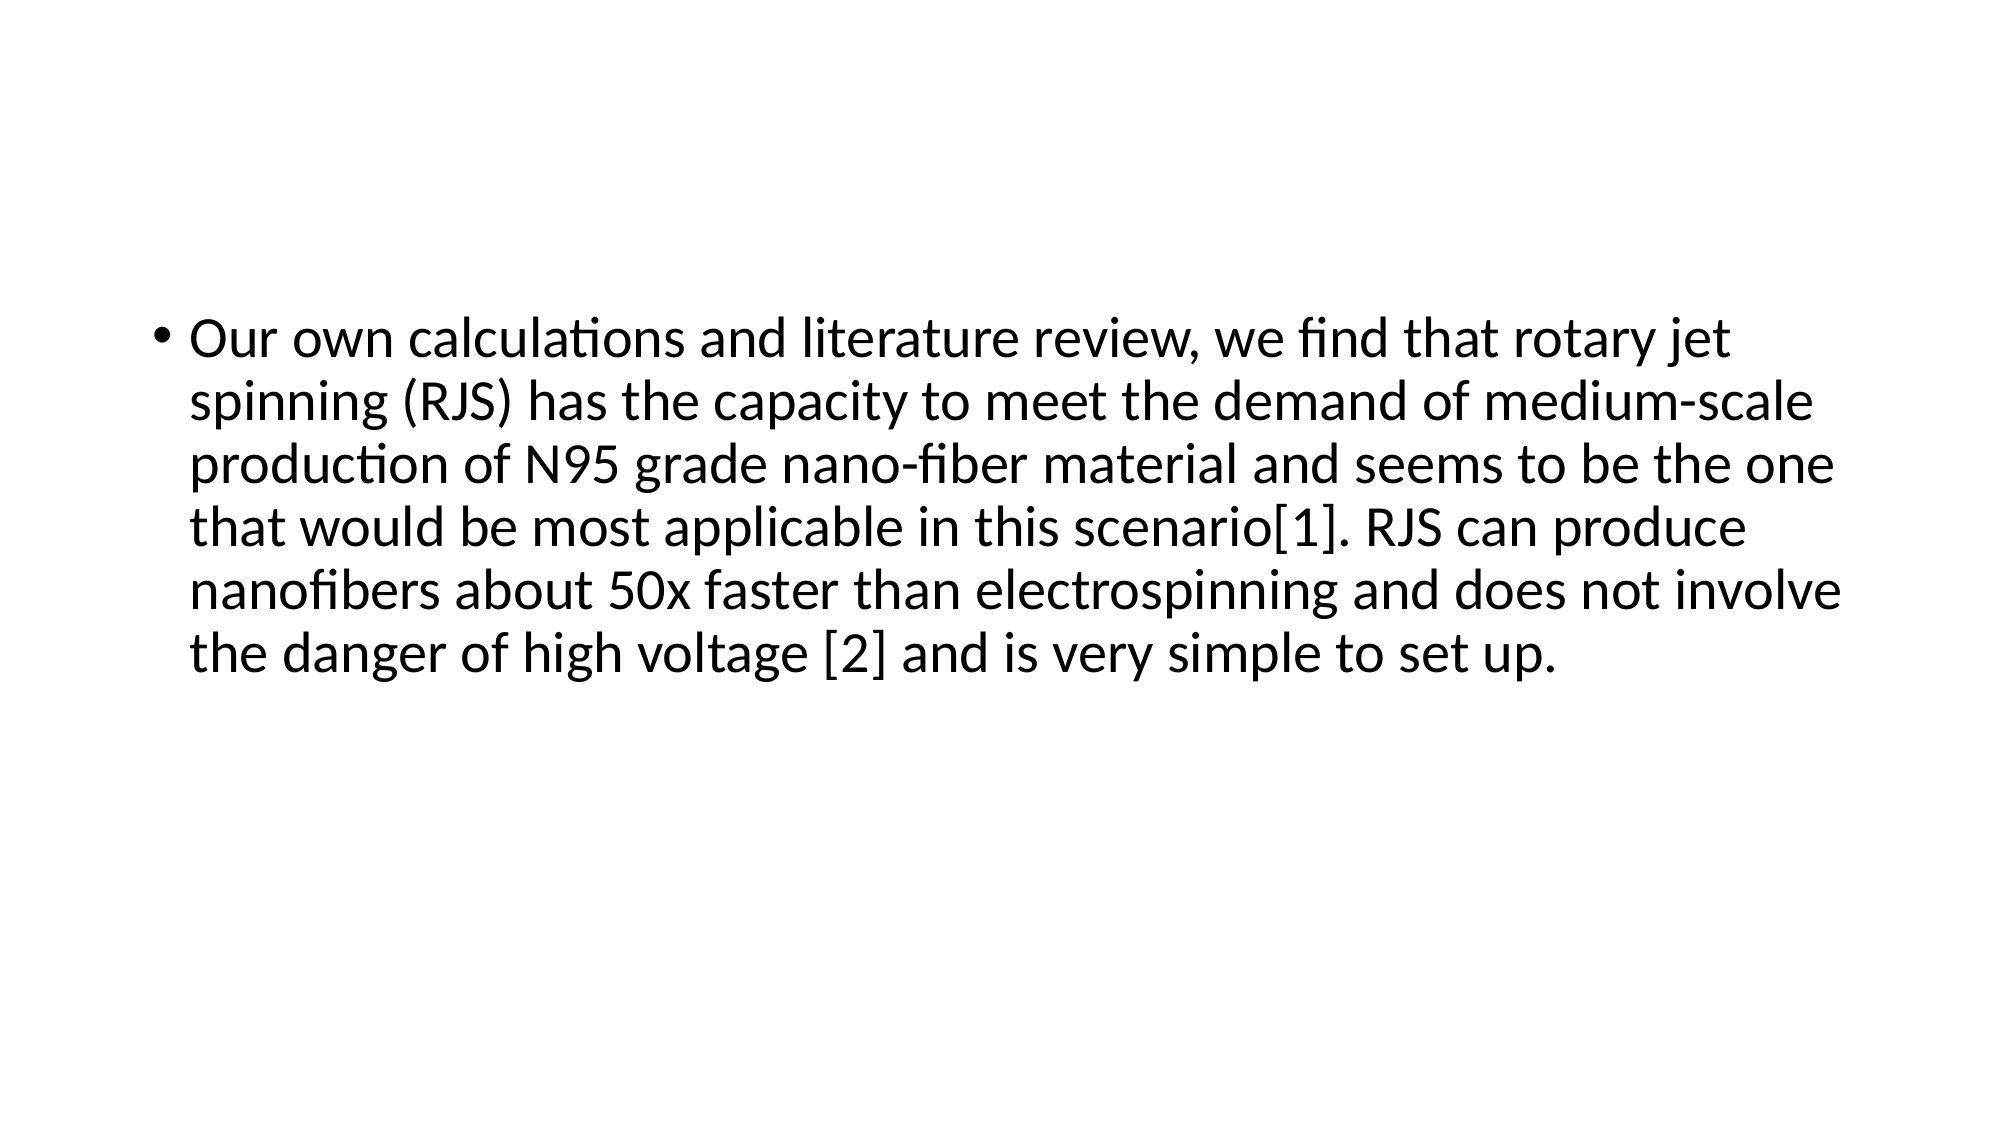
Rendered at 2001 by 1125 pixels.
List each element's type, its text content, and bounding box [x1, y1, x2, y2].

list Our own calculations and literature review, we find that rotary jet spinning (RJS) has the capacity to meet the demand of medium-scale production of N95 grade nano-fiber material and seems to be the one that would be most applicable in this scenario[1]. RJS can produce nanofibers about 50x faster than electrospinning and does not involve the danger of high voltage [2] and is very simple to set up. [137, 299, 1863, 1014]
